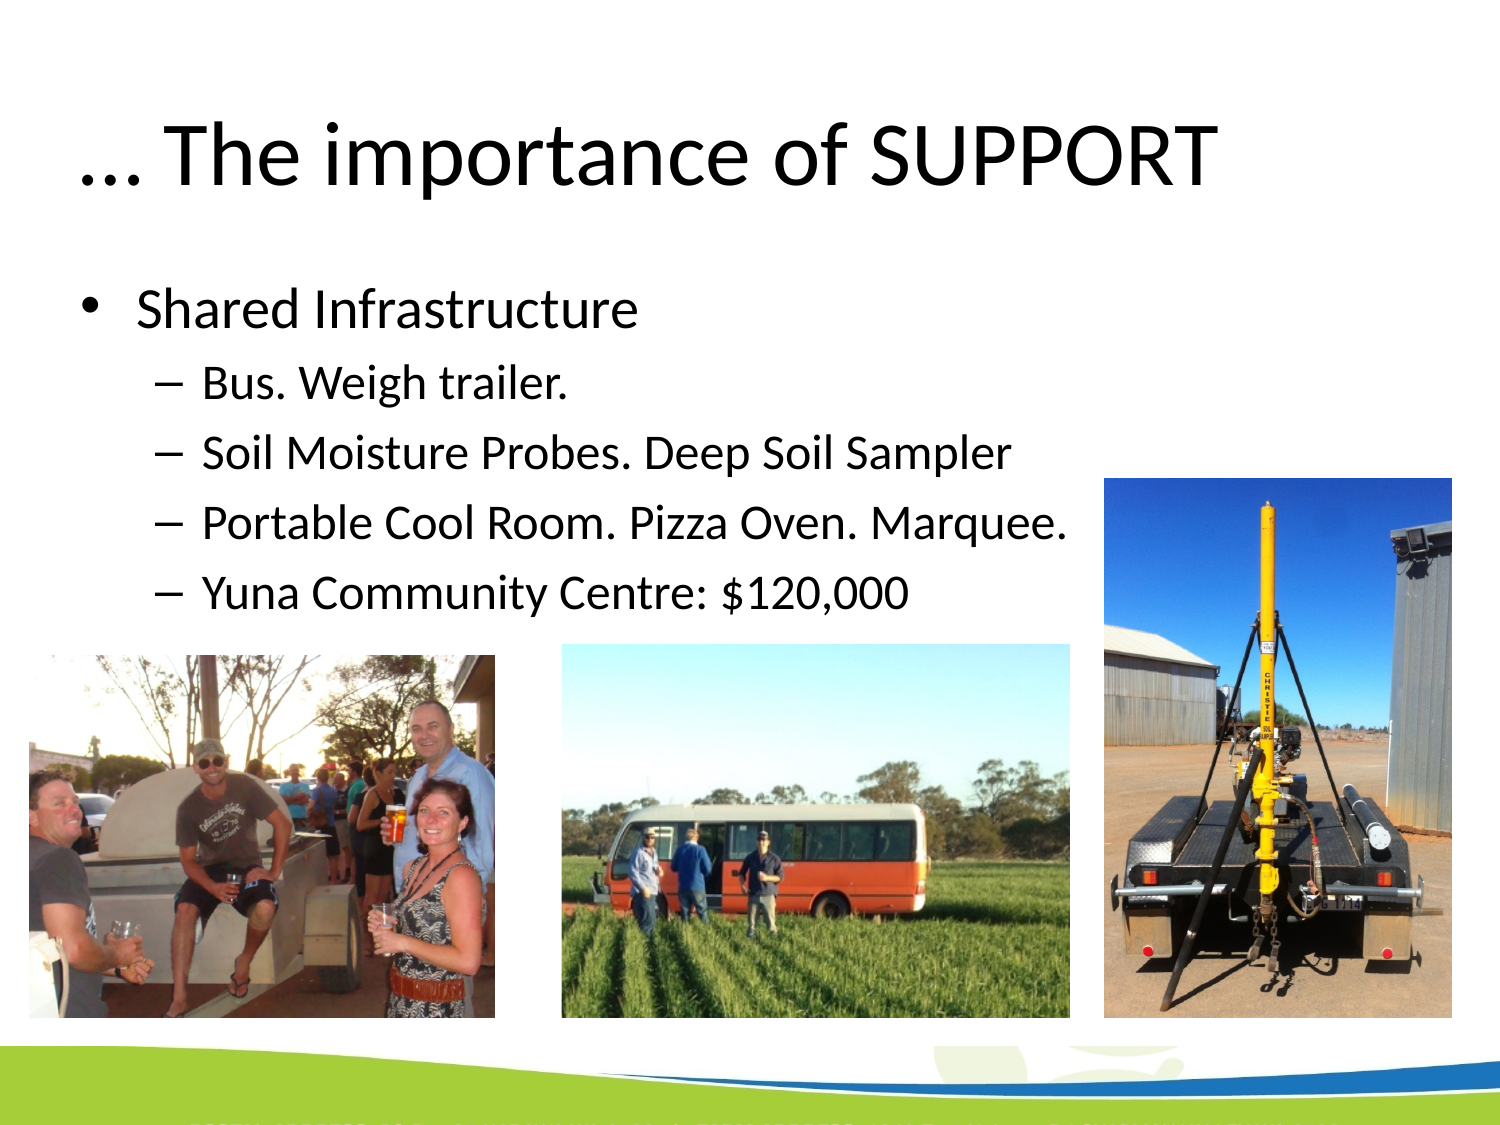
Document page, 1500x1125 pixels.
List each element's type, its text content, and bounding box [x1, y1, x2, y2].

picture [29, 655, 495, 1018]
picture [1103, 478, 1453, 1018]
list Shared Infrastructure Bus. Weigh trailer. Soil Moisture Probes. Deep Soil Sampler Portable Cool Room. Pizza Oven. Marquee. Yuna Community Centre: $120,000 [64, 262, 1415, 1005]
picture [0, 1046, 1500, 1125]
text_box … The importance of SUPPORT [64, 78, 1415, 219]
picture [561, 644, 1071, 1018]
